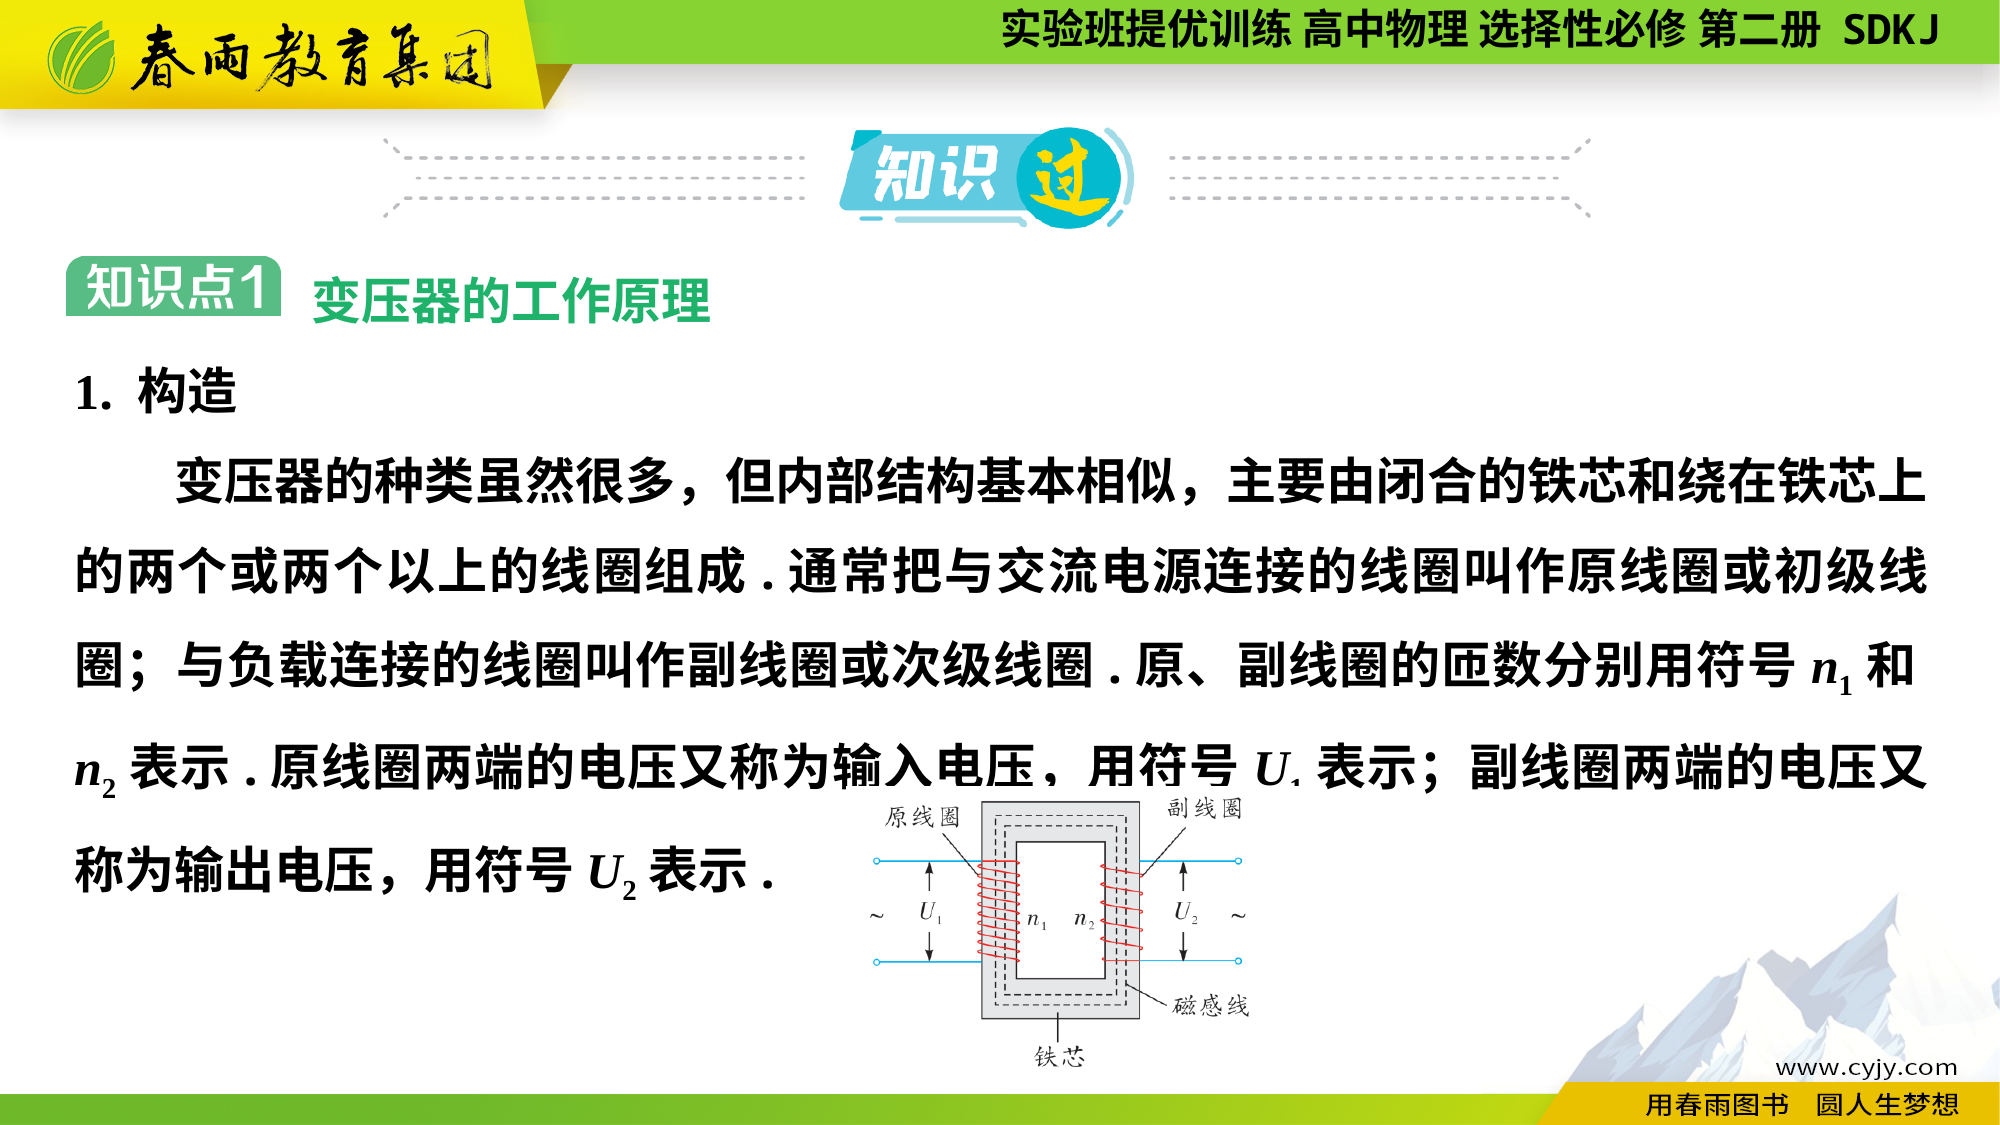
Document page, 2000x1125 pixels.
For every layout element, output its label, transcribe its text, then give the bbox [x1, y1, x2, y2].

list 变压器的工作原理 1. 构造 变压器的种类虽然很多，但内部结构基本相似，主要由闭合的铁芯和绕在铁芯上的两个或两个以上的线圈组成.通常把与交流电源连接的线圈叫作原线圈或初级线圈；与负载连接的线圈叫作副线圈或次级线圈.原、副线圈的匝数分别用符号n1和n2表示.原线圈两端的电压又称为输入电压，用符号U1表示；副线圈两端的电压又称为输出电压，用符号U2表示. [59, 231, 1944, 872]
picture [0, 0, 2000, 1125]
